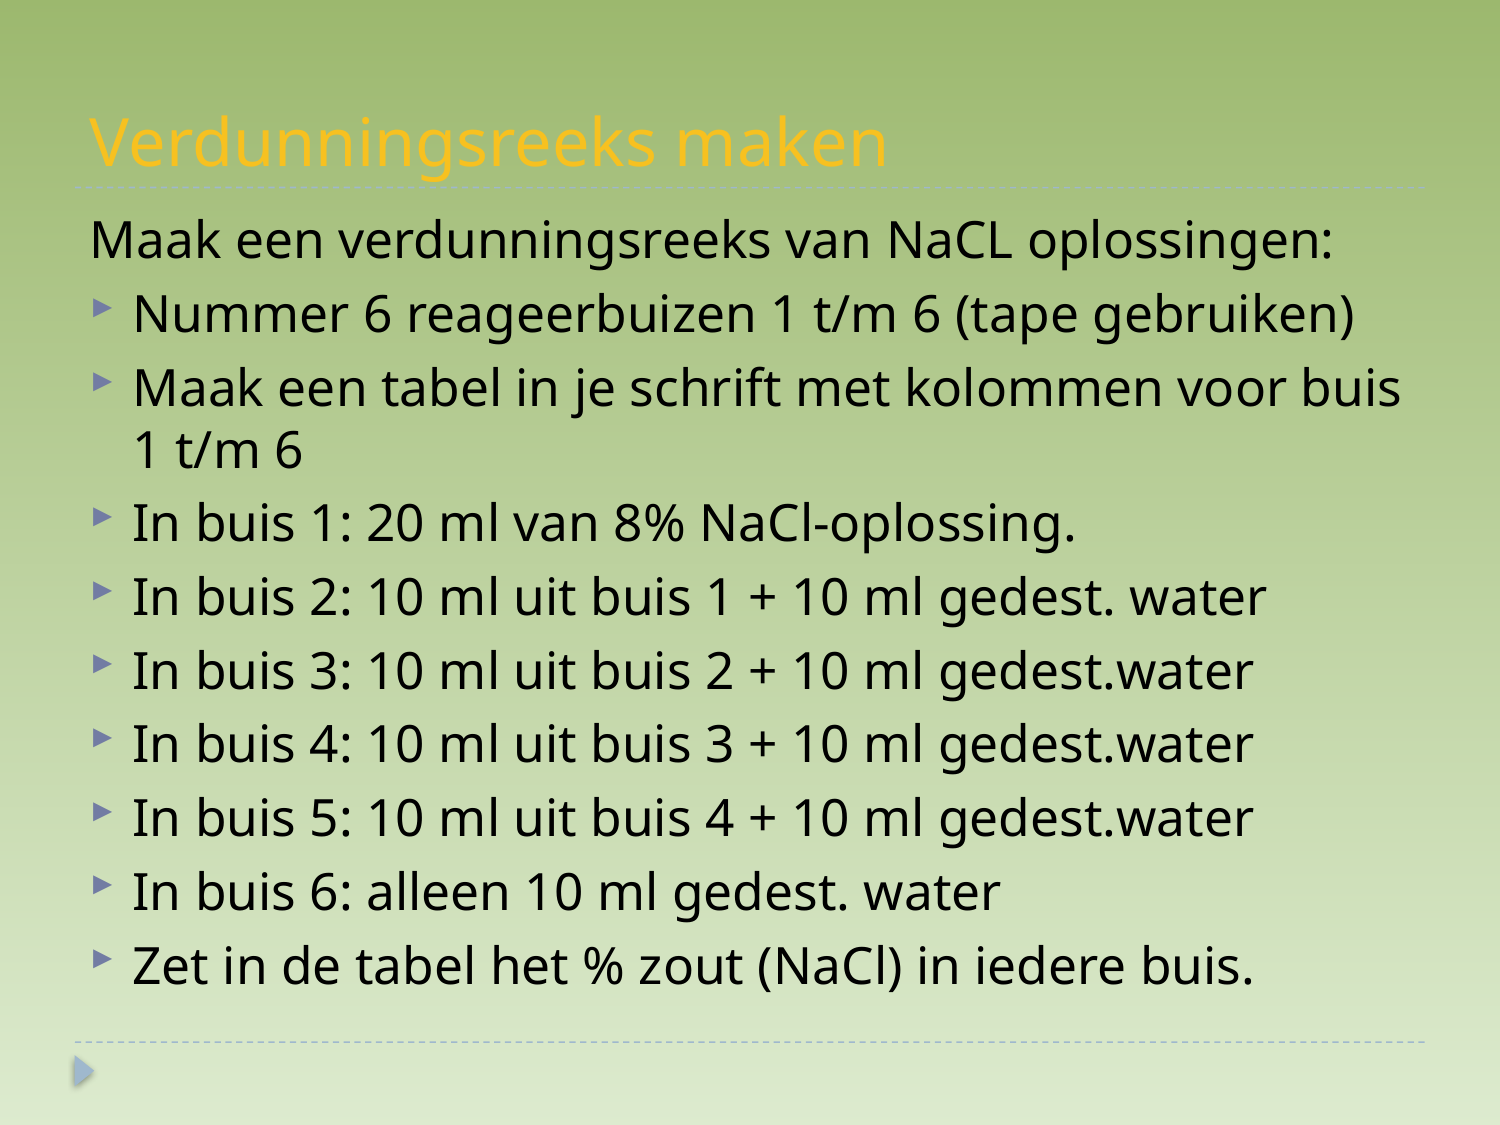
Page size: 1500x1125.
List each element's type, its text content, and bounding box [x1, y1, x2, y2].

list Maak een verdunningsreeks van NaCL oplossingen: Nummer 6 reageerbuizen 1 t/m 6 (tape gebruiken) Maak een tabel in je schrift met kolommen voor buis 1 t/m 6 In buis 1: 20 ml van 8% NaCl-oplossing. In buis 2: 10 ml uit buis 1 + 10 ml gedest. water In buis 3: 10 ml uit buis 2 + 10 ml gedest.water In buis 4: 10 ml uit buis 3 + 10 ml gedest.water In buis 5: 10 ml uit buis 4 + 10 ml gedest.water In buis 6: alleen 10 ml gedest. water Zet in de tabel het % zout (NaCl) in iedere buis. [75, 200, 1425, 1010]
title Verdunningsreeks maken [75, 24, 1425, 188]
